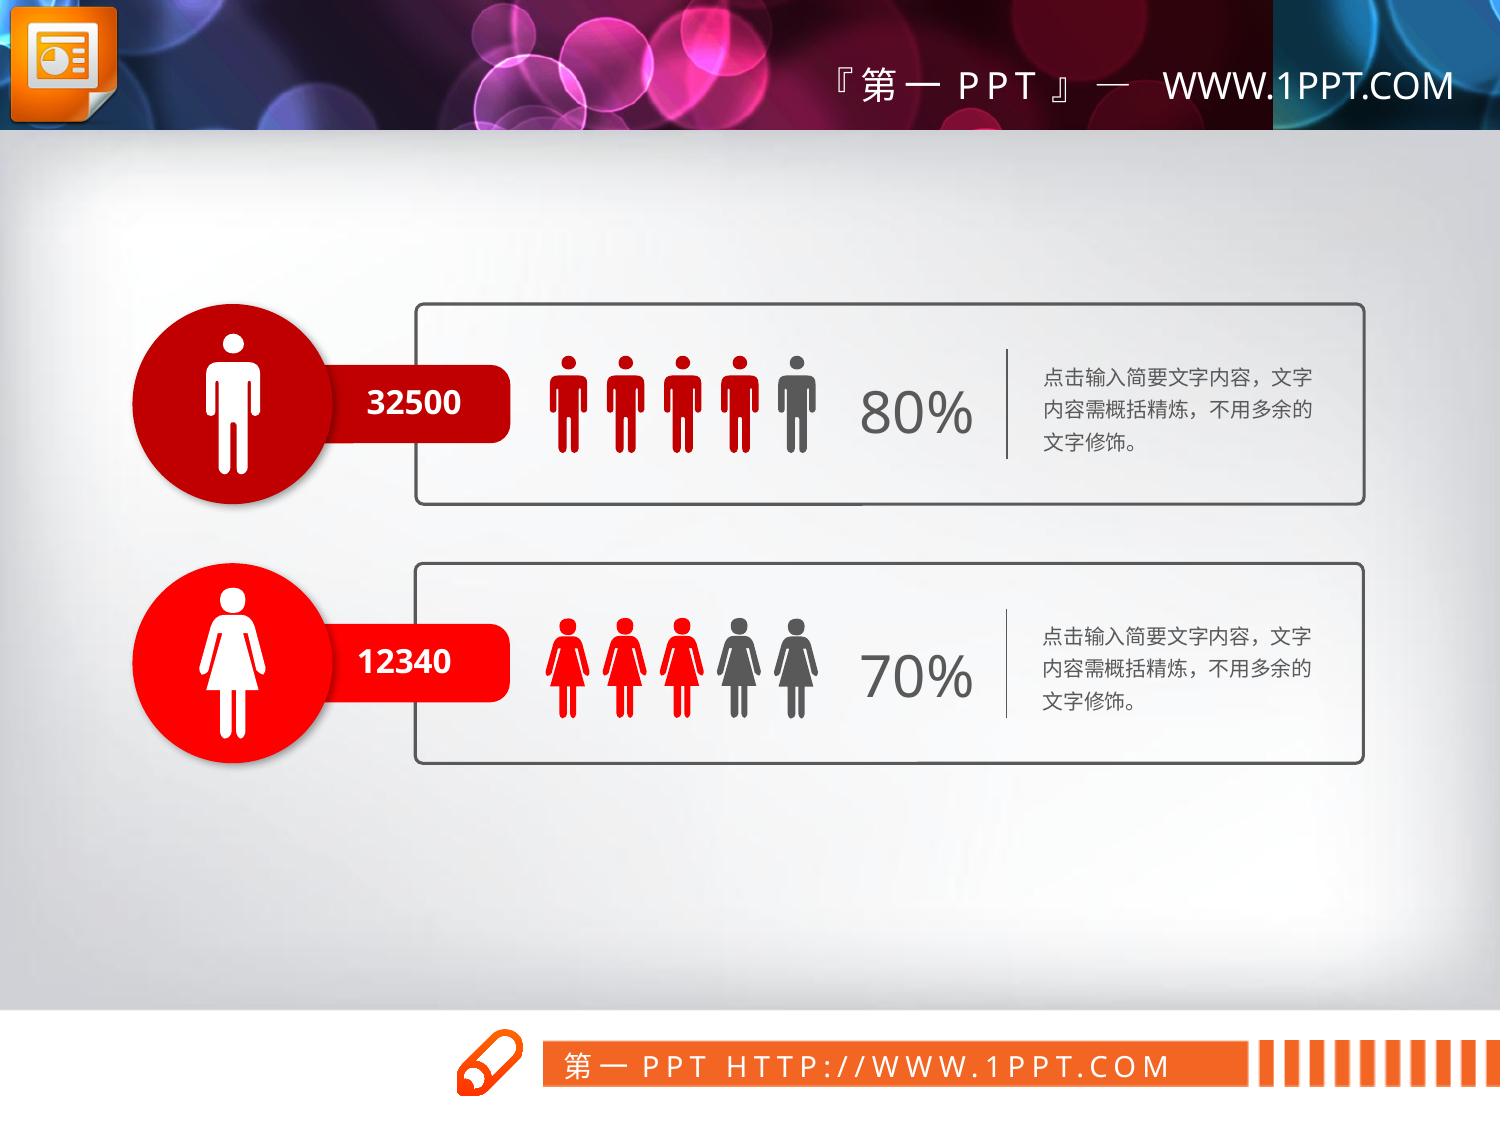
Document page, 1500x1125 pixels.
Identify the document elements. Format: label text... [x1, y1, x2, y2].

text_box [663, 355, 702, 454]
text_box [606, 355, 645, 454]
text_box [132, 303, 333, 505]
picture [0, 0, 1500, 1012]
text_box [716, 617, 762, 719]
text_box [415, 303, 1365, 505]
text_box 80% [844, 367, 990, 453]
picture [543, 1040, 1500, 1087]
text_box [720, 355, 759, 454]
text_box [545, 618, 590, 719]
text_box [773, 618, 819, 719]
text_box 70% [844, 631, 990, 717]
text_box 点击输入简要文字内容，文字内容需概括精炼，不用多余的文字修饰。 [1028, 349, 1339, 462]
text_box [338, 623, 511, 703]
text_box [659, 617, 704, 719]
text_box 点击输入简要文字内容，文字内容需概括精炼，不用多余的文字修饰。 [1028, 608, 1338, 721]
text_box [132, 562, 333, 764]
text_box [415, 563, 1364, 764]
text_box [602, 617, 647, 719]
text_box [549, 355, 588, 454]
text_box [777, 355, 816, 454]
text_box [336, 364, 511, 444]
